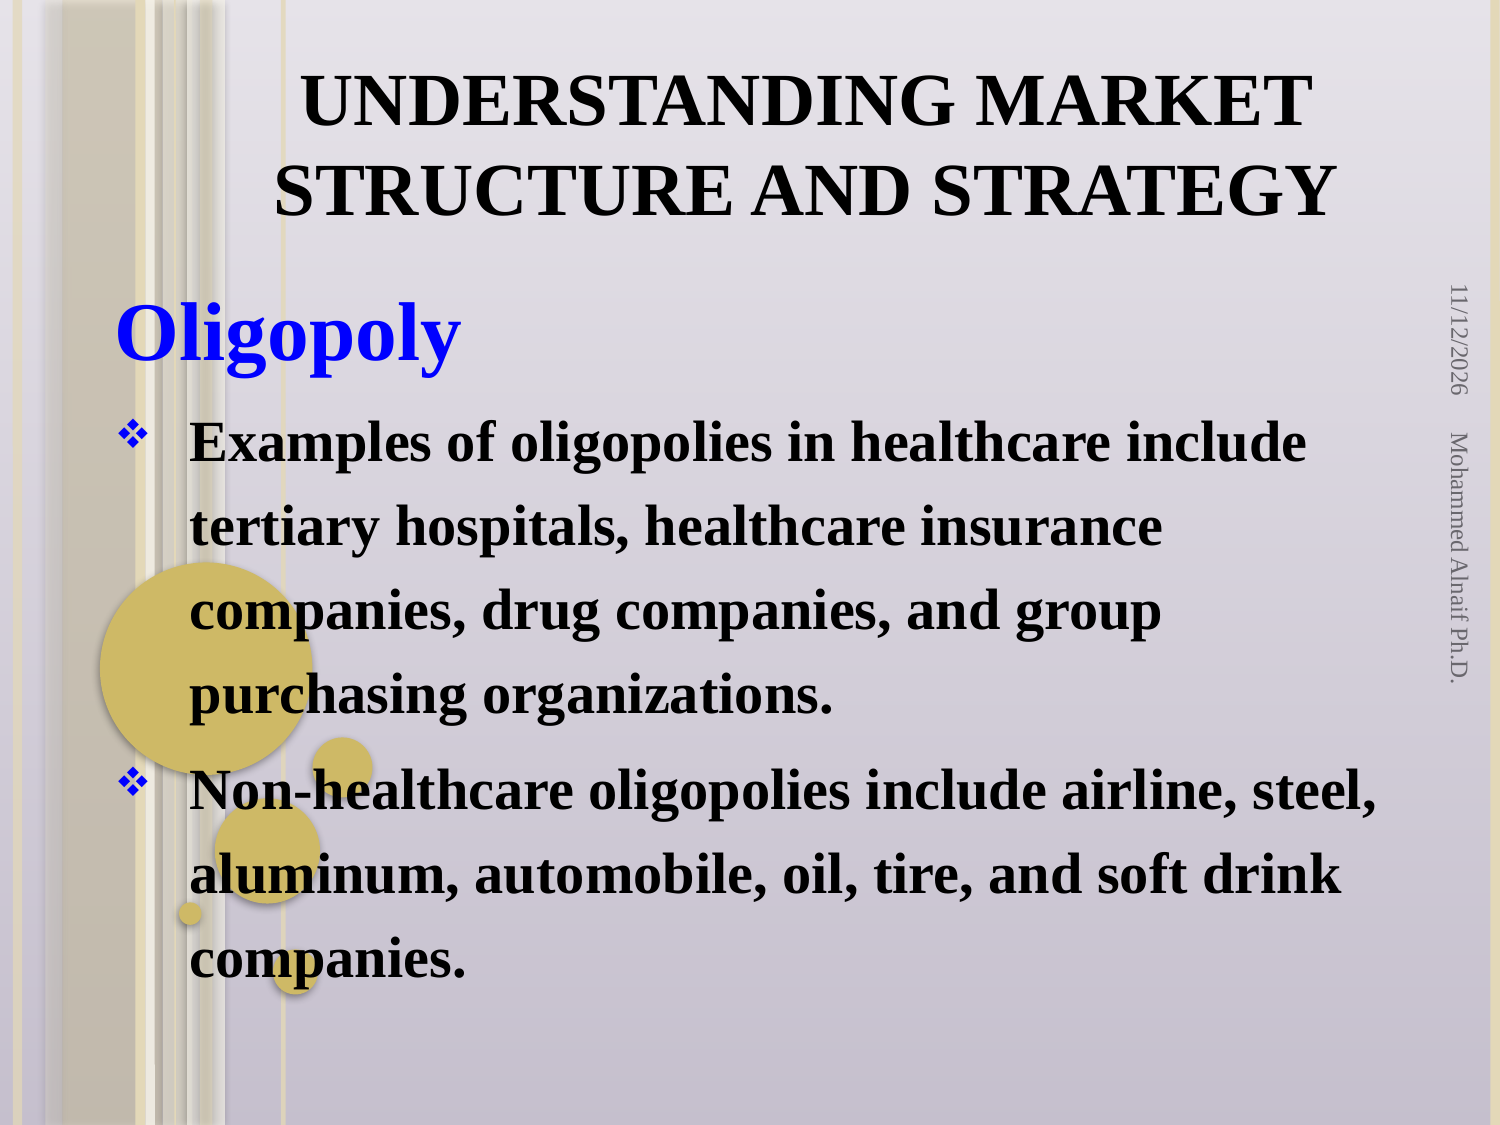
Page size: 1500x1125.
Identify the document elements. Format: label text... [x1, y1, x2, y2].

subtitle Oligopoly Examples of oligopolies in healthcare include tertiary hospitals, healthcare insurance companies, drug companies, and group purchasing organizations. Non-healthcare oligopolies include airline, steel, aluminum, automobile, oil, tire, and soft drink companies. [99, 249, 1440, 1075]
footer Mohammed Alnaif Ph.D. [1429, 417, 1493, 1018]
title Understanding Market Structure and Strategy [162, 37, 1430, 238]
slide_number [1430, 36, 1493, 412]
